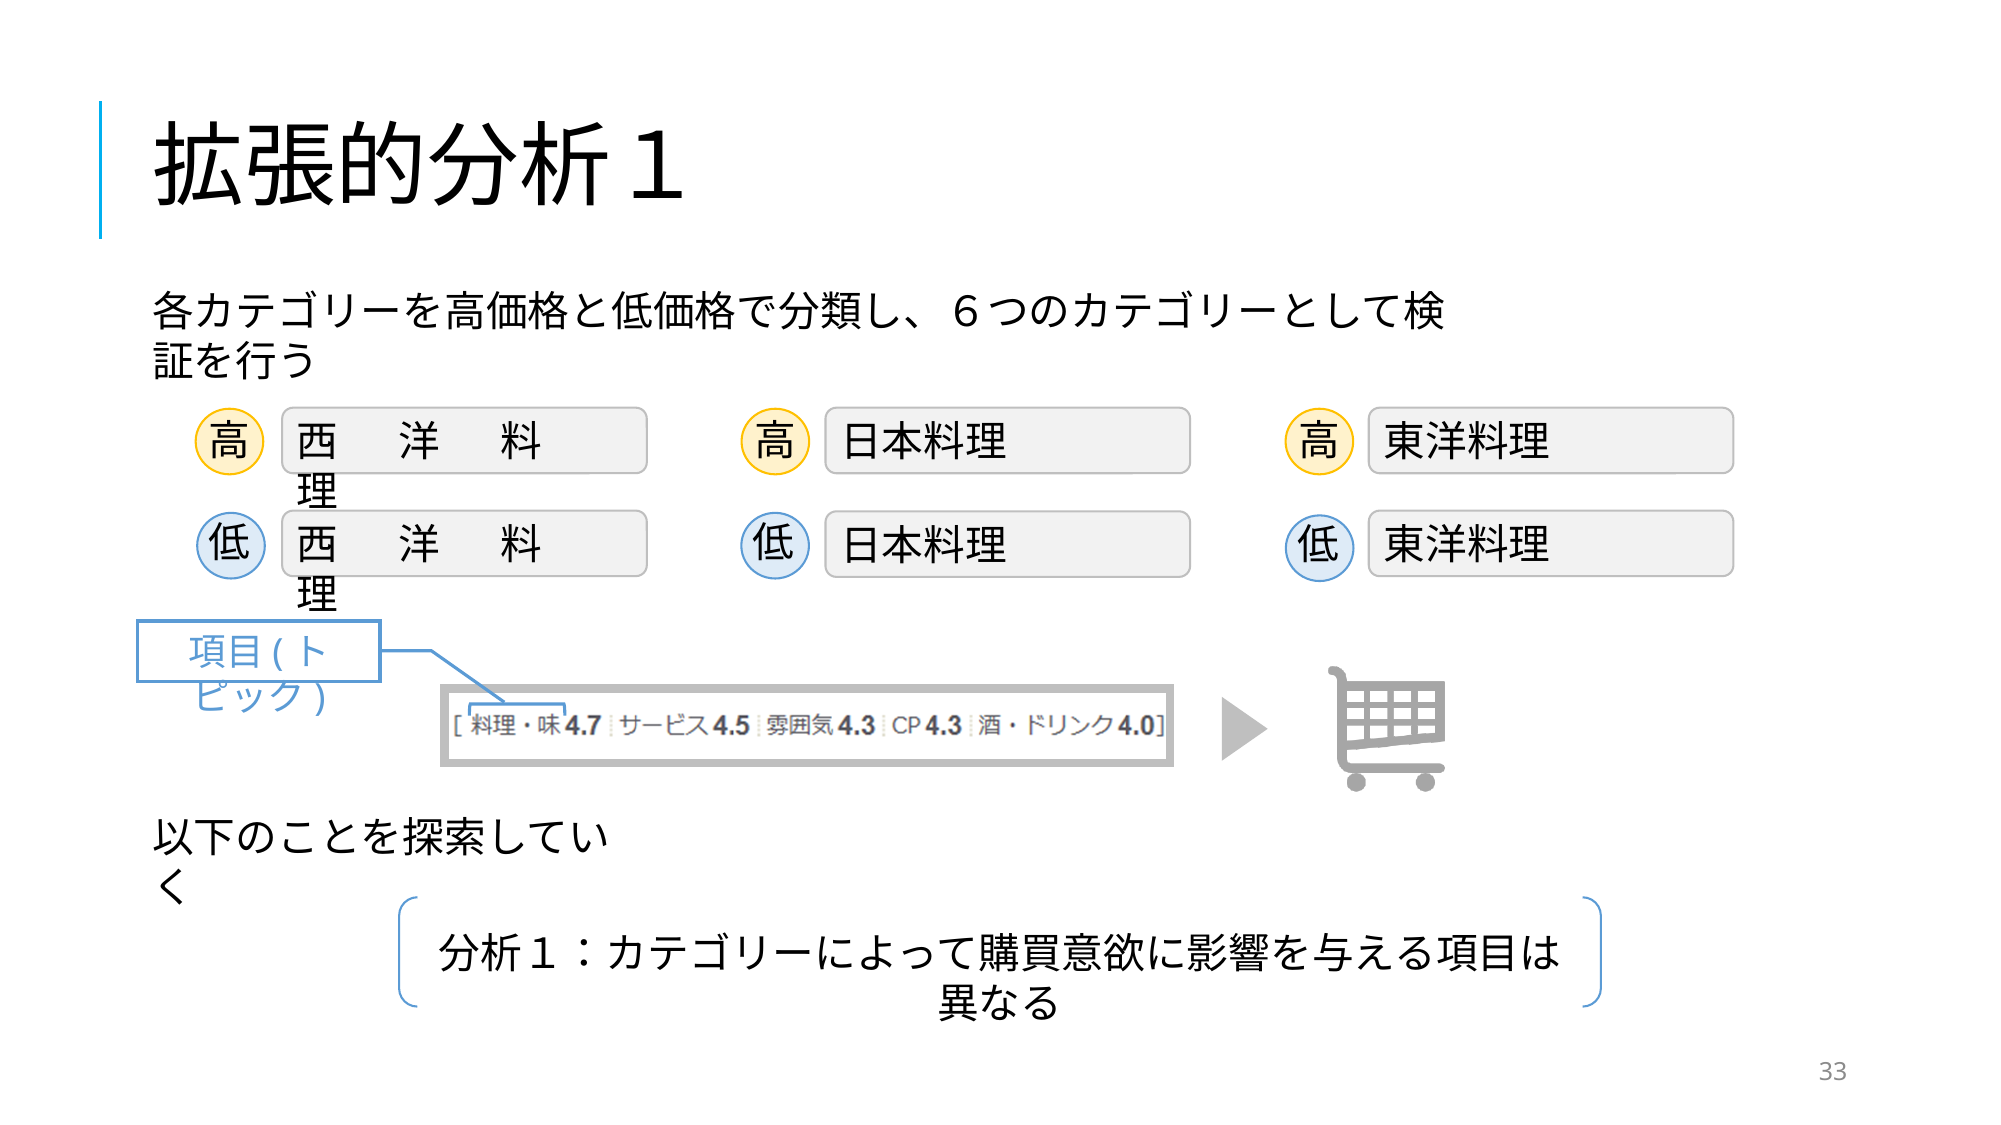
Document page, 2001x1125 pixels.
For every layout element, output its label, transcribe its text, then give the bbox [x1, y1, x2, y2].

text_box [189, 406, 1734, 582]
title 拡張的分析１ [137, 59, 1863, 278]
text_box 各カテゴリーを高価格と低価格で分類し、６つのカテゴリーとして検証を行う [137, 277, 1485, 393]
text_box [1222, 653, 1466, 804]
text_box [137, 621, 1174, 767]
text_box 以下のことを探索していく [137, 803, 655, 919]
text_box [399, 897, 1601, 1007]
slide_number 33 [1412, 1042, 1863, 1103]
